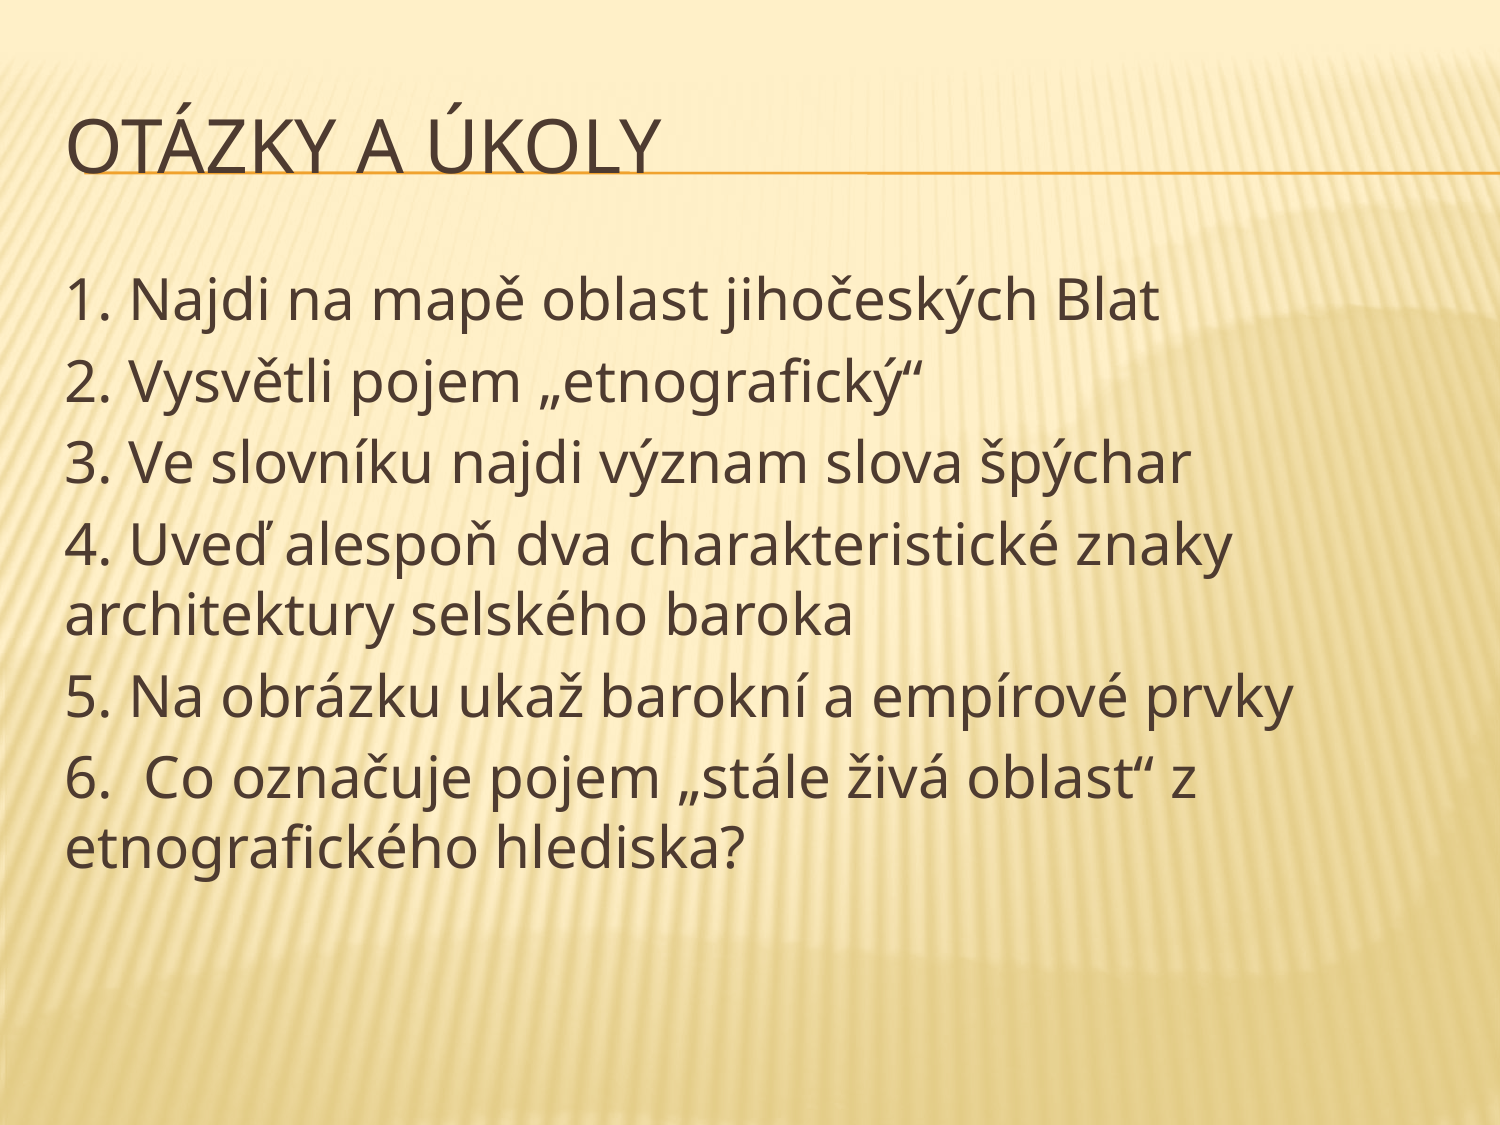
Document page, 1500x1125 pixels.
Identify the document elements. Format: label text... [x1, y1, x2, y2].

title Otázky a úkoly [50, 75, 1475, 213]
list 1. Najdi na mapě oblast jihočeských Blat 2. Vysvětli pojem „etnografický“ 3. Ve slovníku najdi význam slova špýchar 4. Uveď alespoň dva charakteristické znaky architektury selského baroka 5. Na obrázku ukaž barokní a empírové prvky 6. Co označuje pojem „stále živá oblast“ z etnografického hlediska? [50, 254, 1475, 998]
